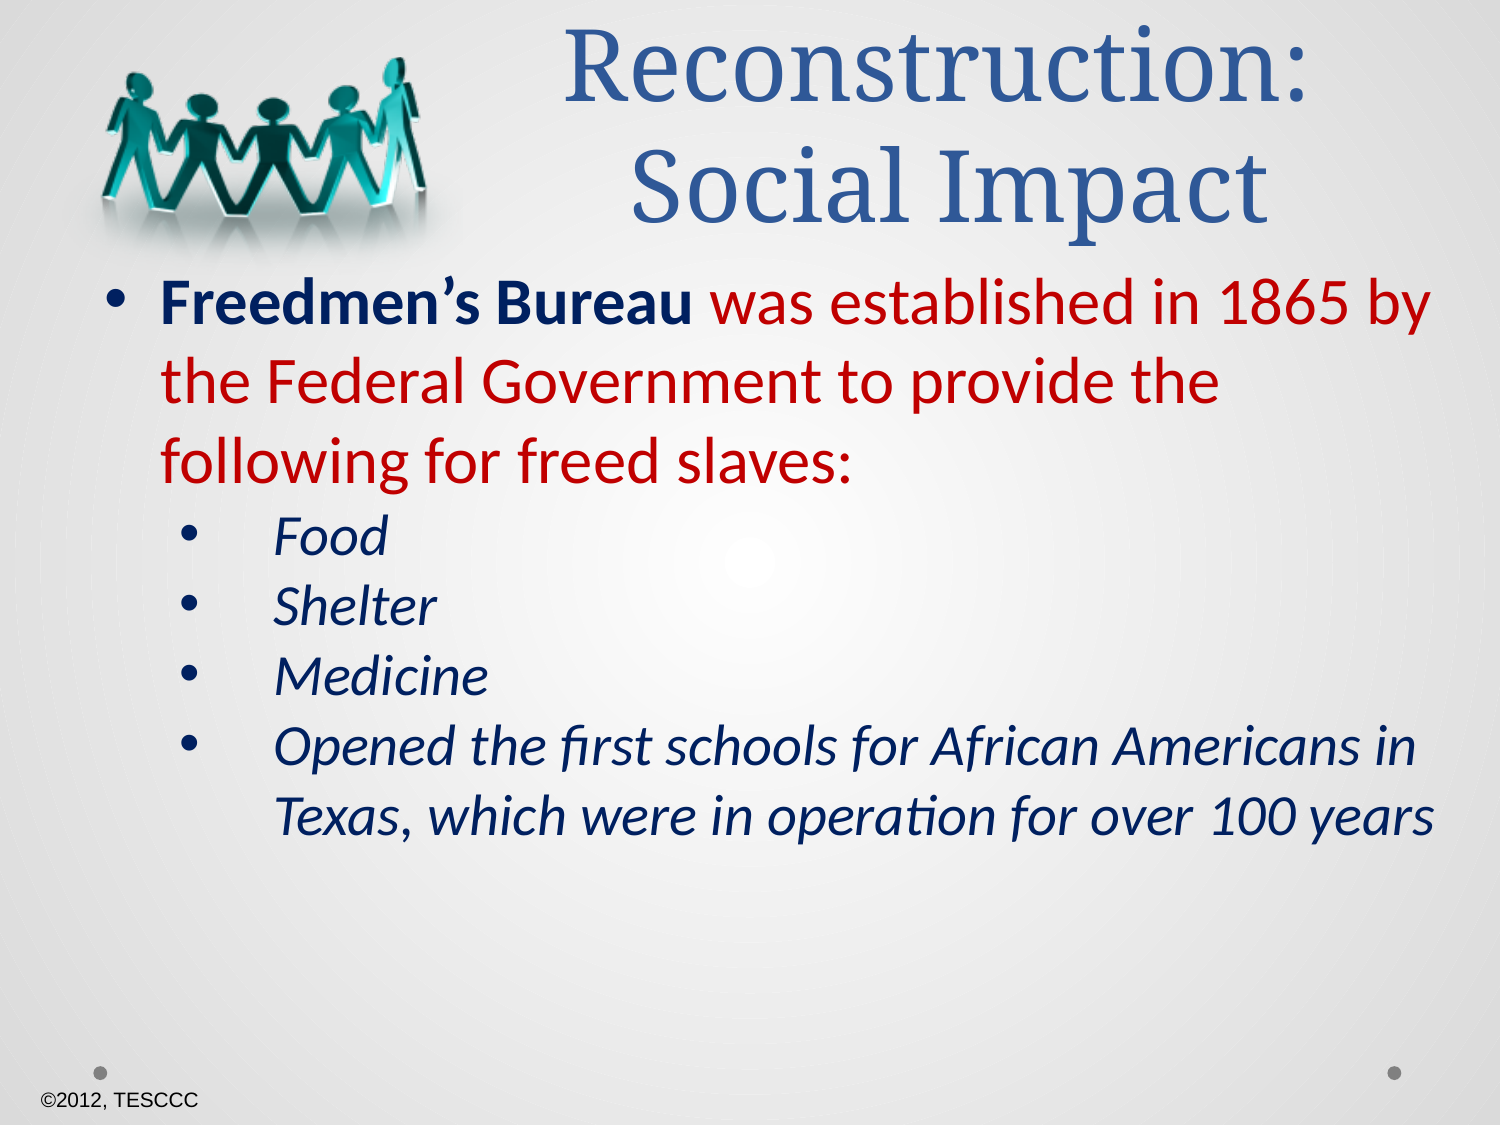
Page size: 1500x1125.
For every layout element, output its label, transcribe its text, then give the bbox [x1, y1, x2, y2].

text_box ©2012, TESCCC [26, 1079, 364, 1119]
text_box Freedmen’s Bureau was established in 1865 by the Federal Government to provide the following for freed slaves: Food Shelter Medicine Opened the first schools for African Americans in Texas, which were in operation for over 100 years [89, 249, 1463, 955]
picture [62, 57, 463, 307]
title Reconstruction: Social Impact [466, 103, 1438, 249]
